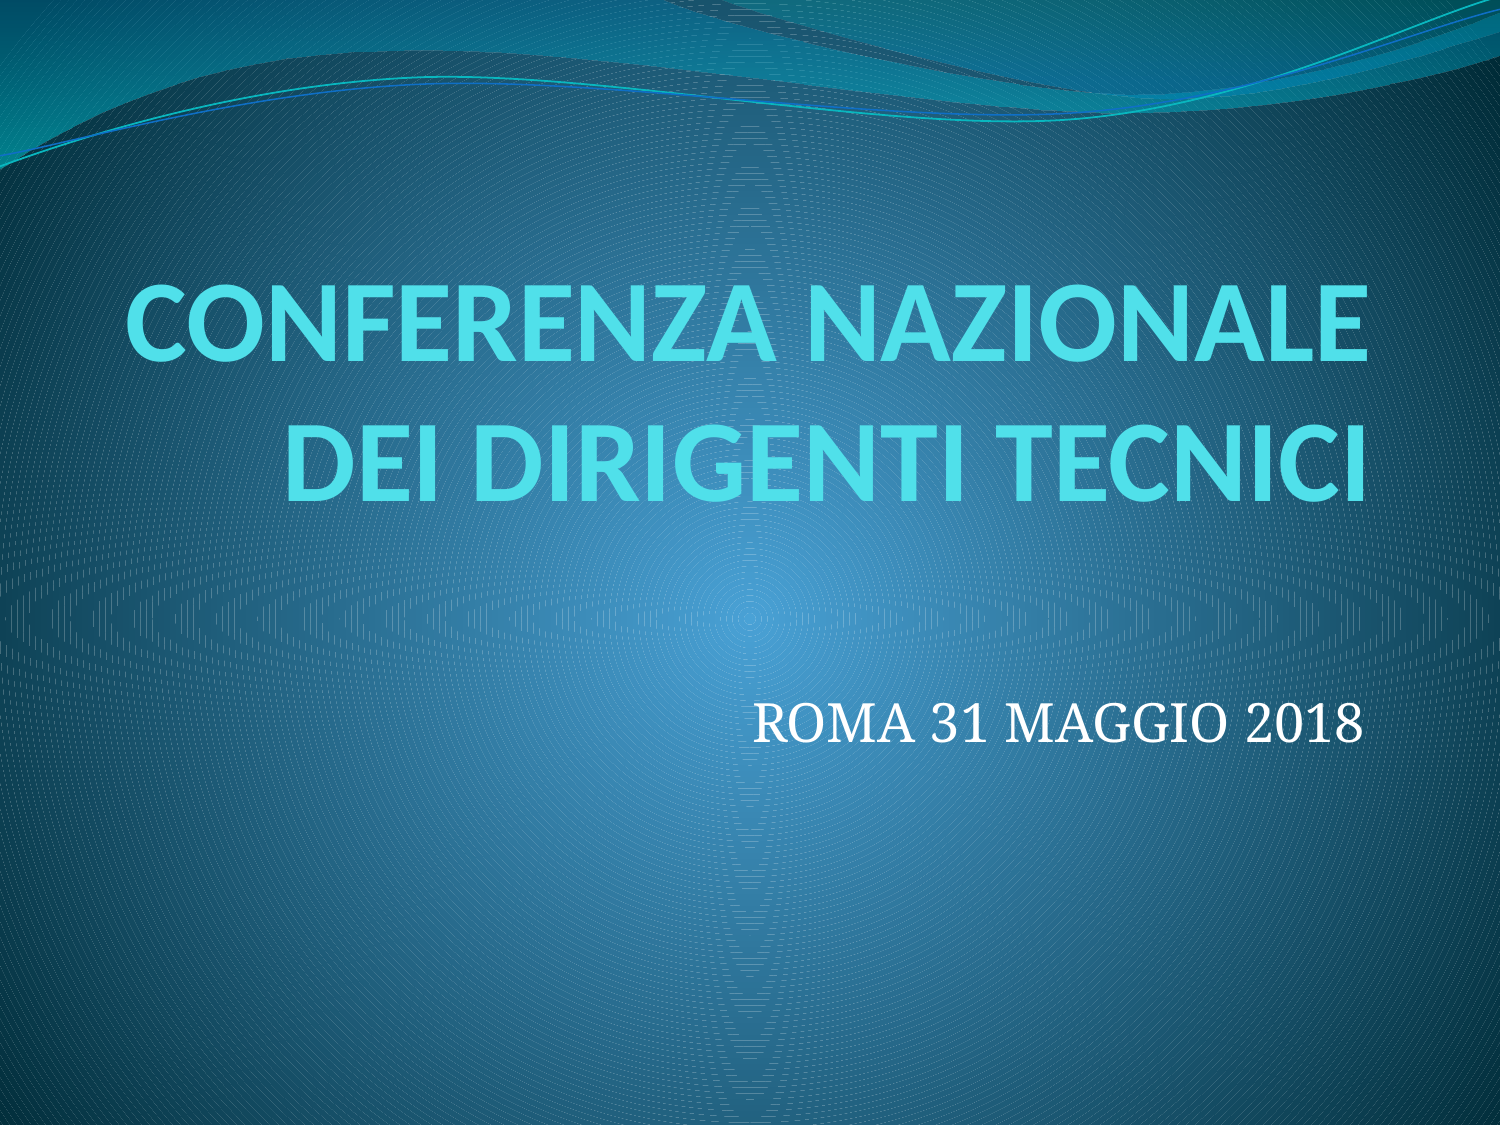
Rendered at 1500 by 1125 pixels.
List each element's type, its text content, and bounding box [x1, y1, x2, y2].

subtitle ROMA 31 MAGGIO 2018 [87, 529, 1376, 818]
title CONFERENZA NAZIONALE DEI DIRIGENTI TECNICI [87, 224, 1376, 525]
